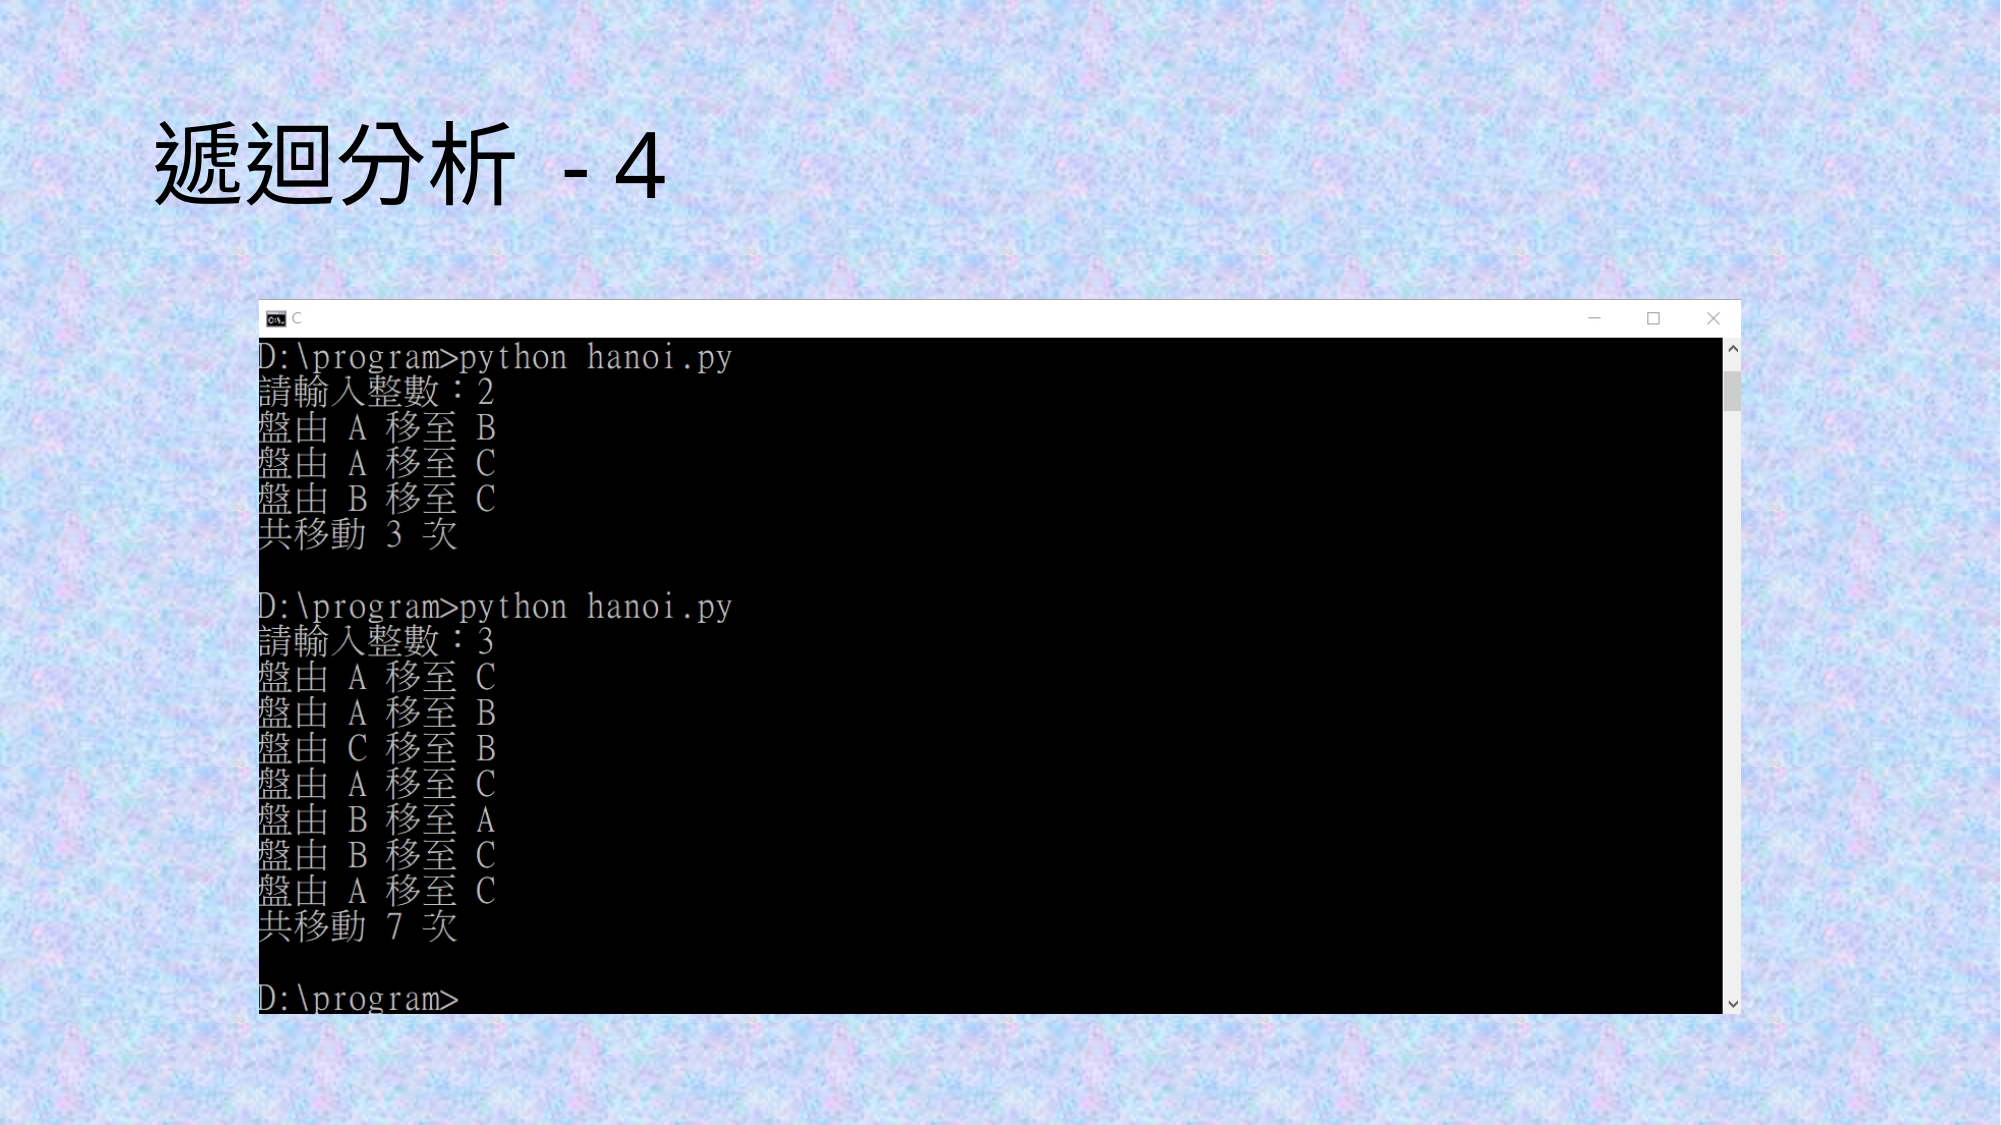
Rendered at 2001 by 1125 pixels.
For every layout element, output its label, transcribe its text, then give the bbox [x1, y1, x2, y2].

title 遞迴分析 - 4 [137, 59, 1863, 278]
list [259, 299, 1741, 1014]
picture [0, 0, 2001, 1125]
